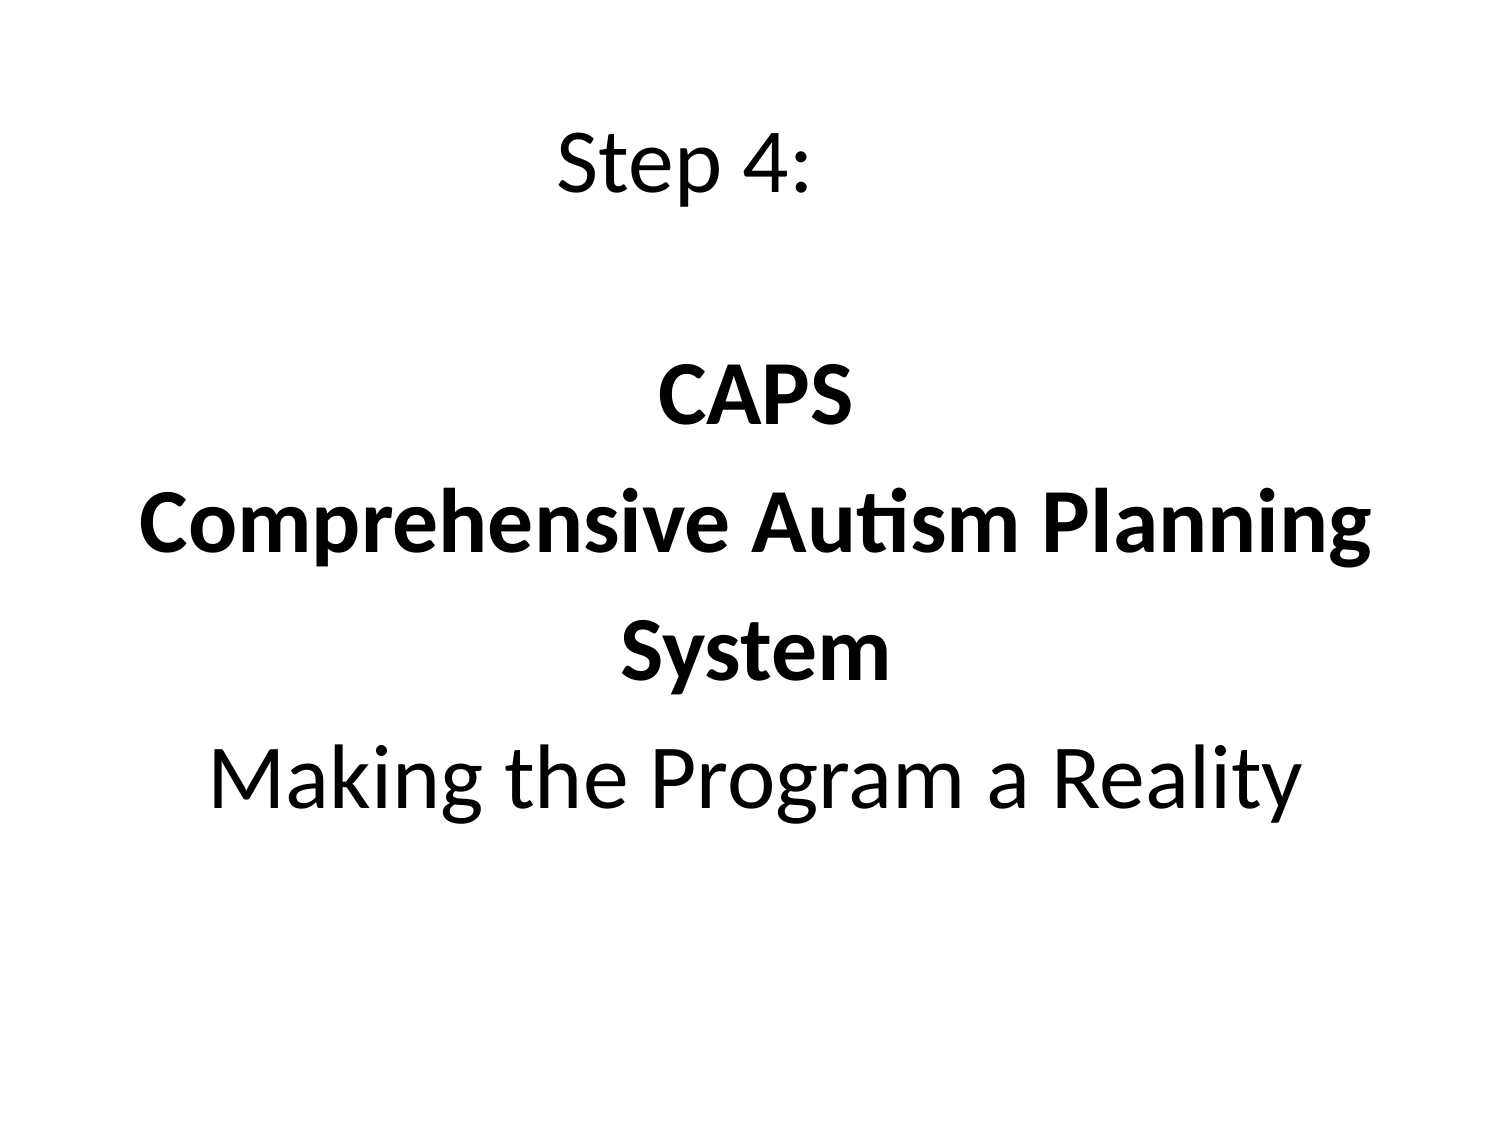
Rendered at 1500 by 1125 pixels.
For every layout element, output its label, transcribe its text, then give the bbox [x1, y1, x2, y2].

list CAPS Comprehensive Autism Planning System Making the Program a Reality [75, 324, 1438, 1088]
title Step 4: [0, 37, 1413, 275]
